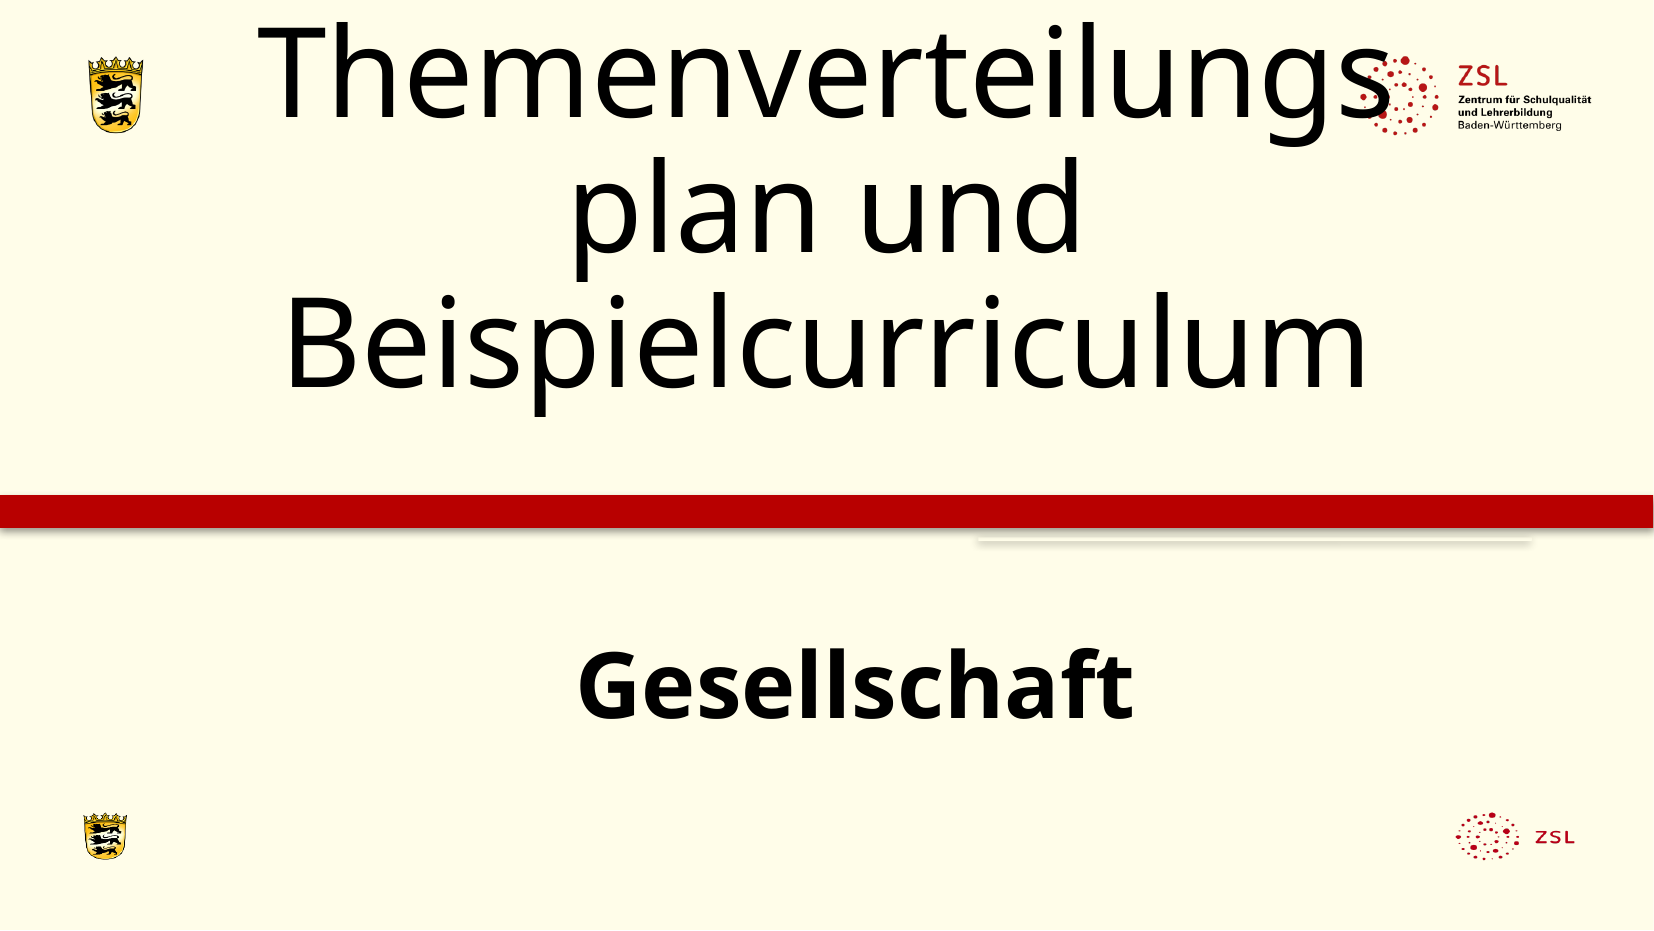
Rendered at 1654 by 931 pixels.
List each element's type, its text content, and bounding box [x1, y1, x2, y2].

picture [86, 54, 146, 136]
text_box Gesellschaft [560, 620, 1211, 728]
picture [1455, 811, 1575, 861]
picture [81, 811, 129, 861]
text_box Themenverteilungsplan und Beispielcurriculum [206, 177, 1447, 423]
picture [1359, 54, 1593, 136]
